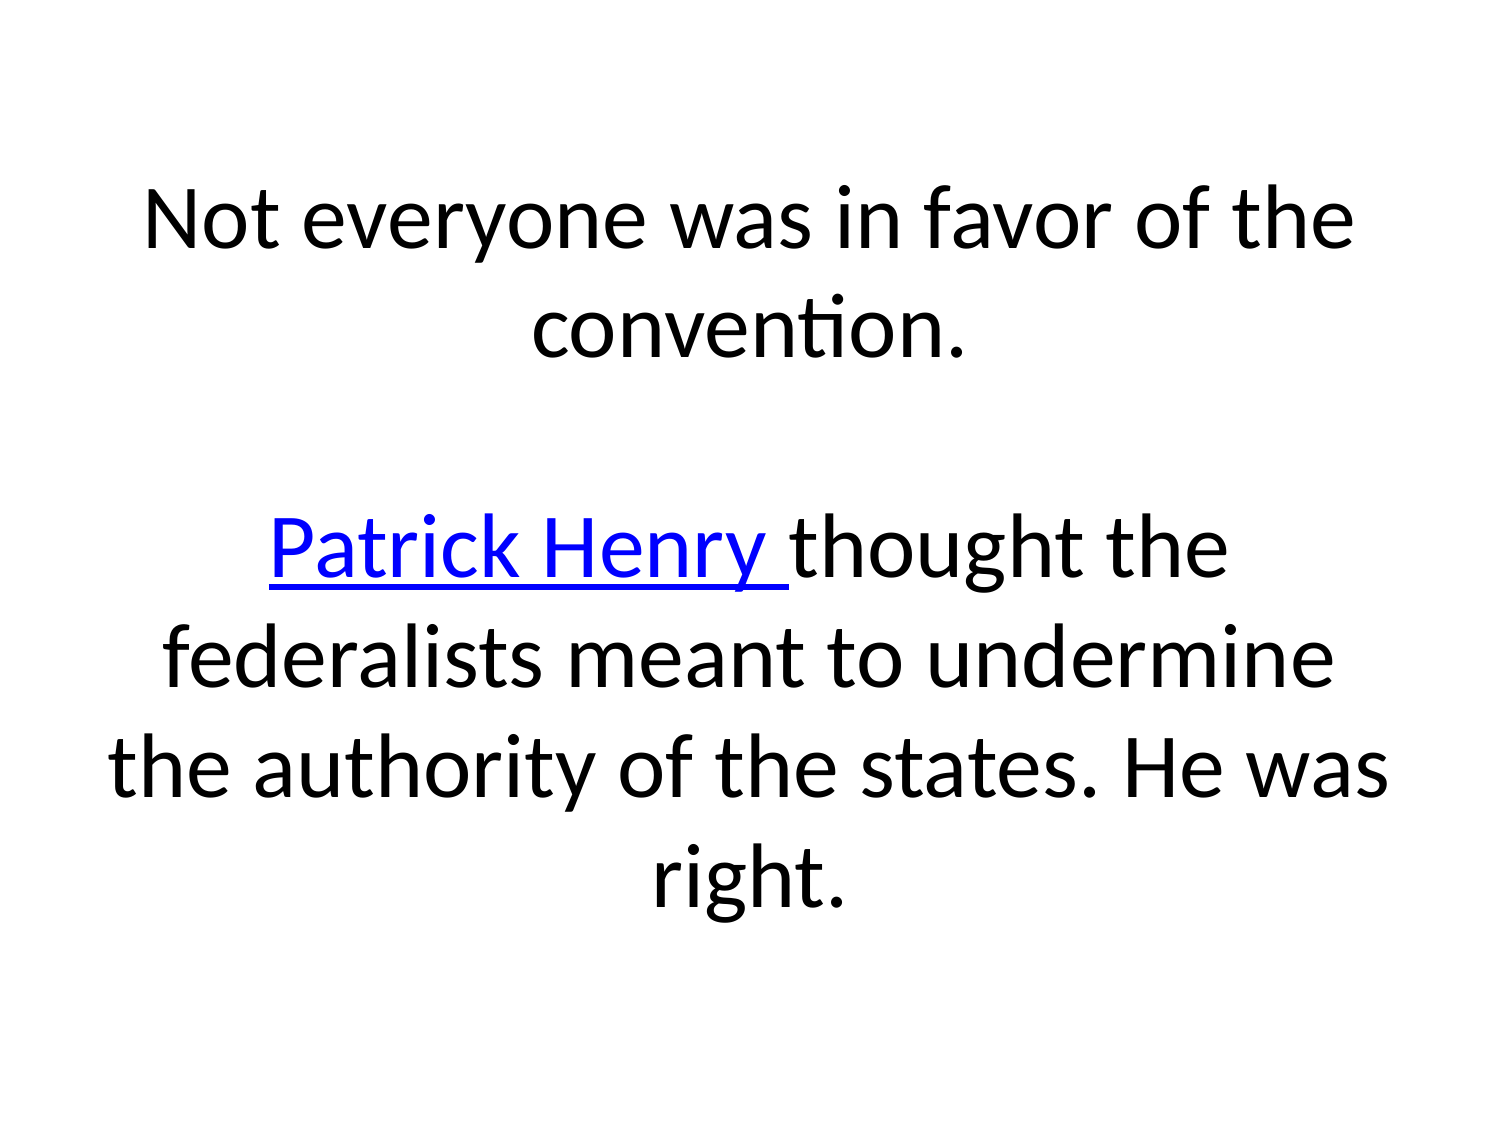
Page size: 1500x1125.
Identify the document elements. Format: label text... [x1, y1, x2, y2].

title Not everyone was in favor of the convention. Patrick Henry thought the federalists meant to undermine the authority of the states. He was right. [74, 44, 1426, 1038]
